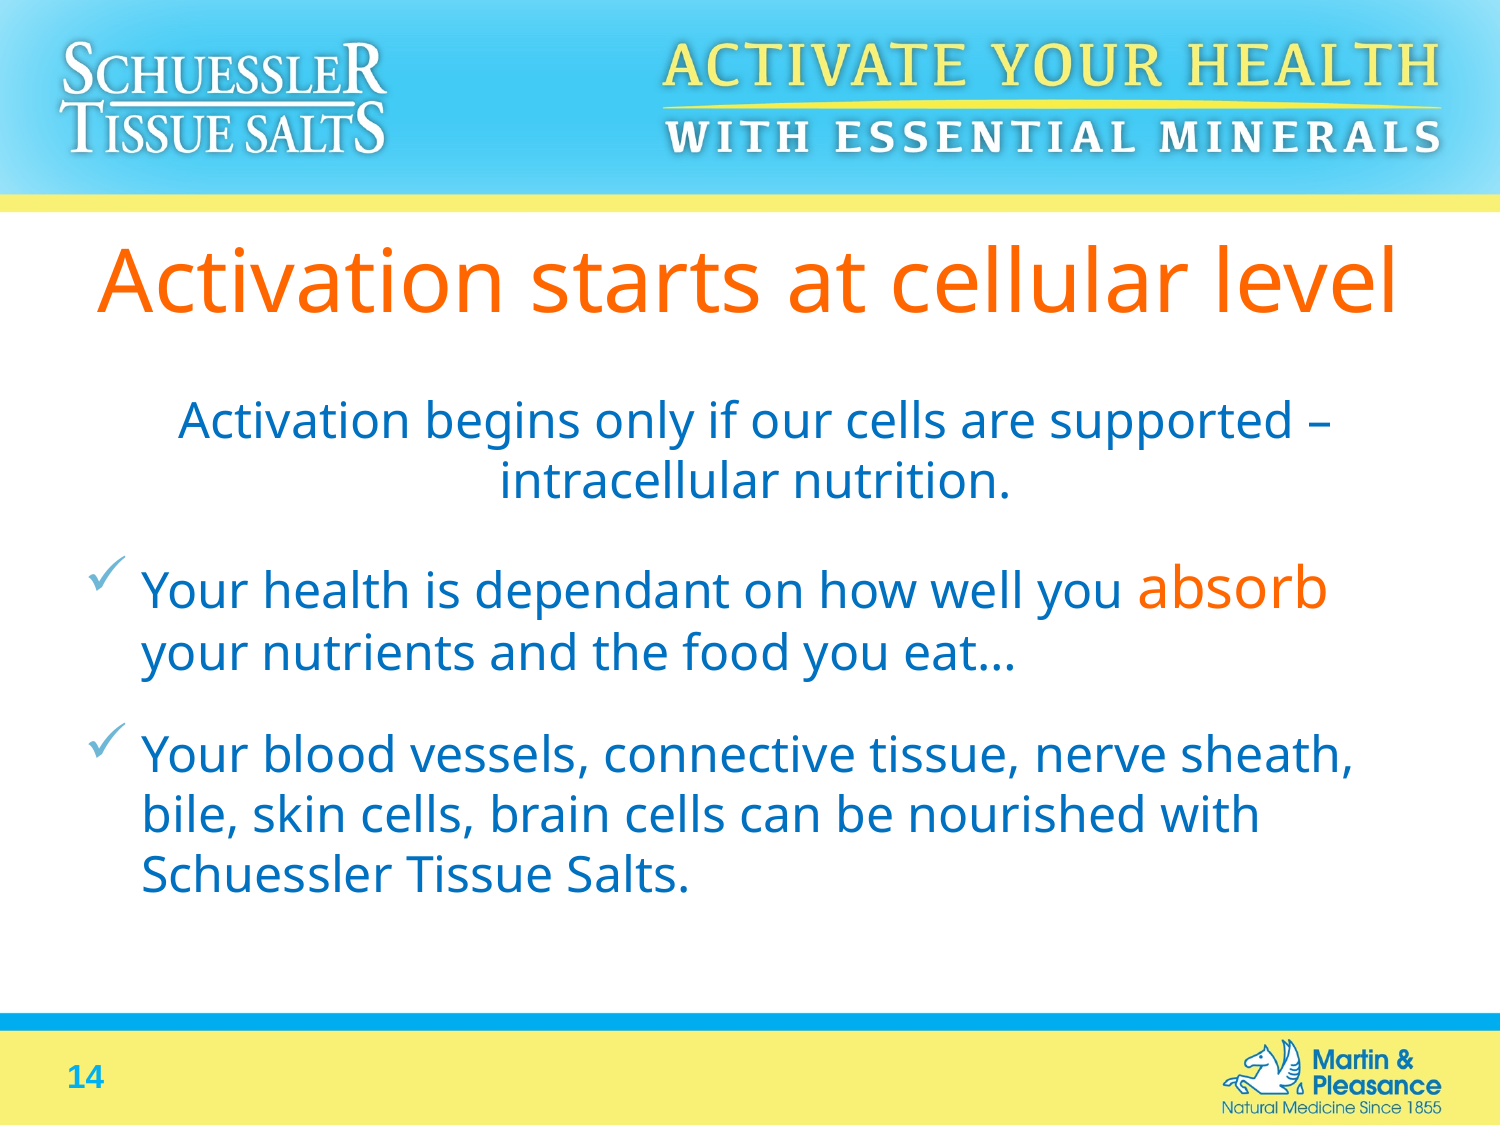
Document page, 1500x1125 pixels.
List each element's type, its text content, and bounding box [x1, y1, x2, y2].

picture [0, 1031, 1500, 1125]
list Activation begins only if our cells are supported – intracellular nutrition. Your health is dependant on how well you absorb your nutrients and the food you eat… Your blood vessels, connective tissue, nerve sheath, bile, skin cells, brain cells can be nourished with Schuessler Tissue Salts. [76, 381, 1436, 1012]
title Activation starts at cellular level [89, 214, 1410, 339]
picture [0, 0, 1500, 1013]
slide_number 14 [33, 1049, 113, 1102]
